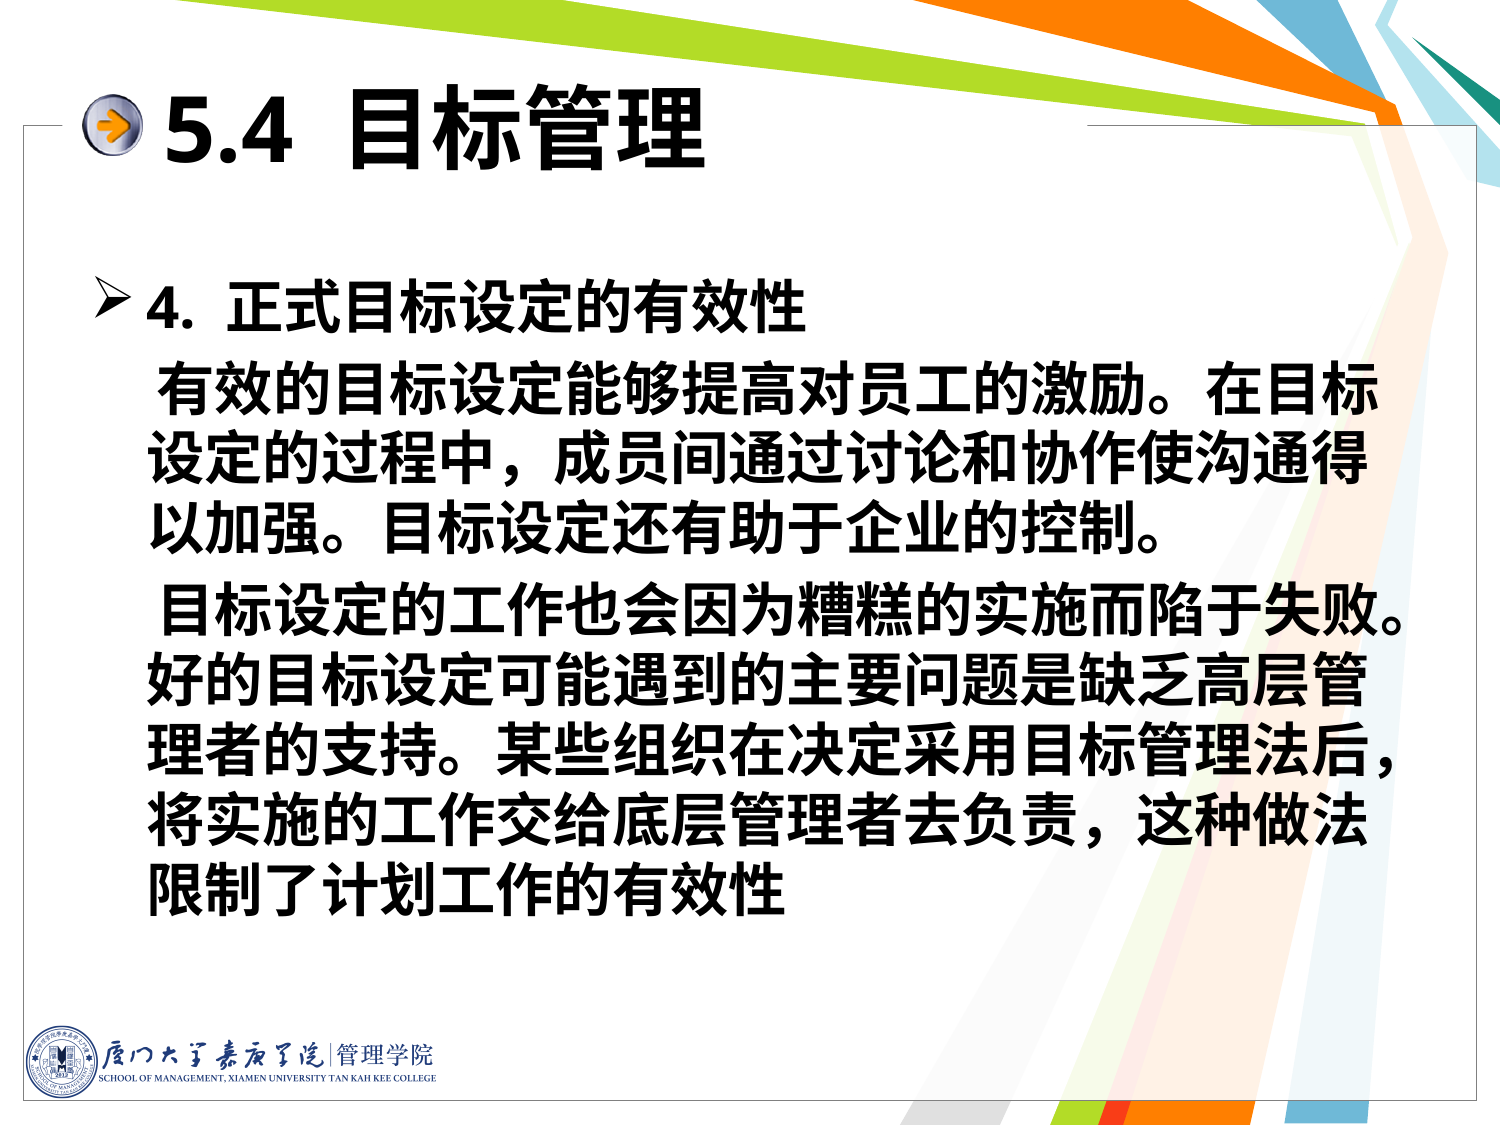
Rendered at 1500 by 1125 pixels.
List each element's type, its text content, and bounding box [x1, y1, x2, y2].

list 4. 正式目标设定的有效性 有效的目标设定能够提高对员工的激励。在目标设定的过程中，成员间通过讨论和协作使沟通得以加强。目标设定还有助于企业的控制。 目标设定的工作也会因为糟糕的实施而陷于失败。好的目标设定可能遇到的主要问题是缺乏高层管理者的支持。某些组织在决定采用目标管理法后，将实施的工作交给底层管理者去负责，这种做法限制了计划工作的有效性 [75, 262, 1425, 1005]
title 5.4 目标管理 [148, 32, 1182, 220]
picture [24, 1024, 438, 1100]
picture [82, 94, 143, 156]
